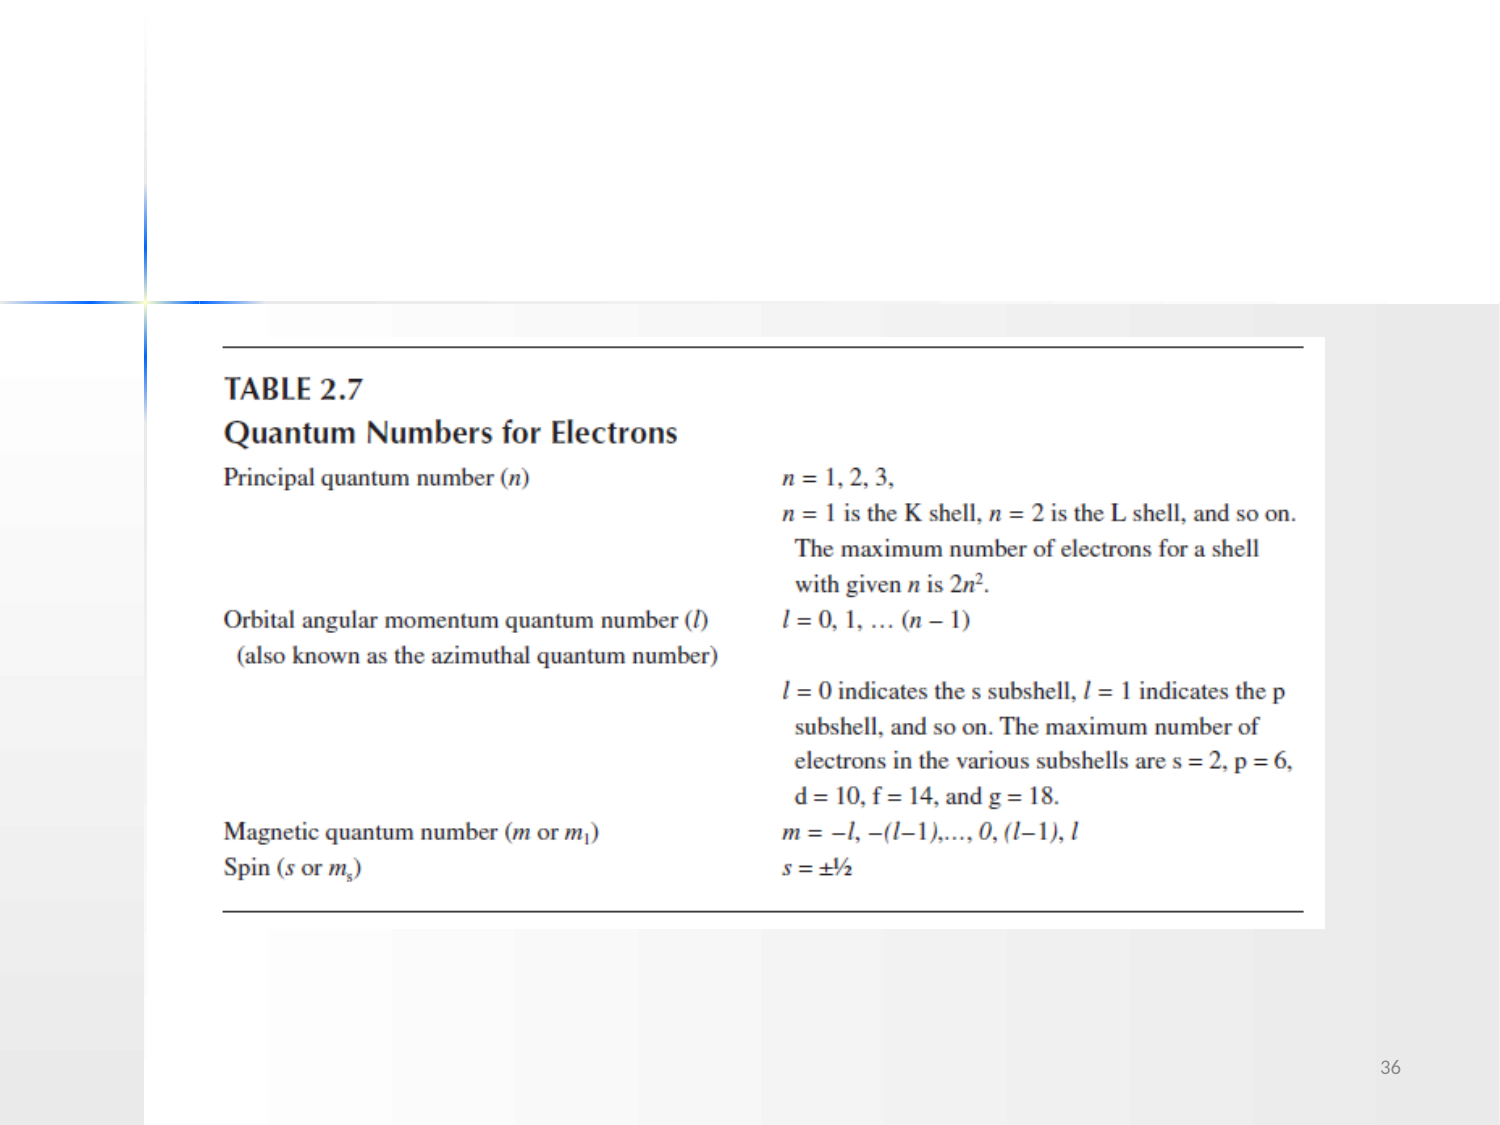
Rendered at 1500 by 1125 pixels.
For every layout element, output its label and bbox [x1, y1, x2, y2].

picture [210, 337, 1326, 929]
